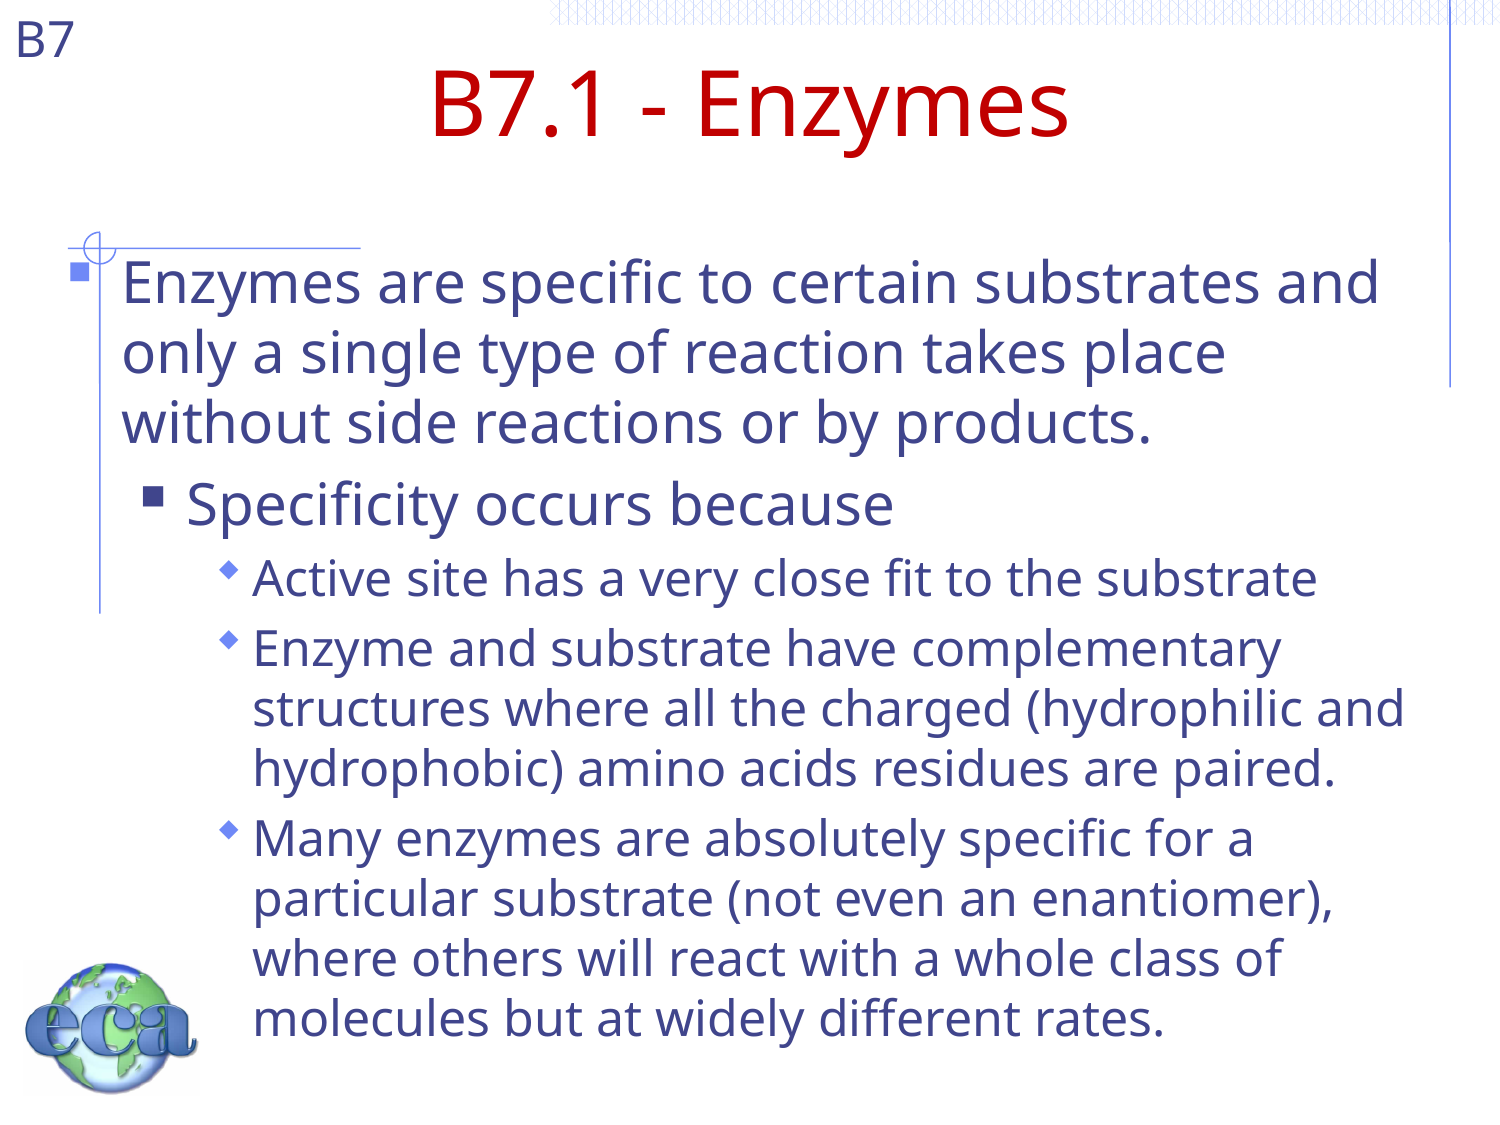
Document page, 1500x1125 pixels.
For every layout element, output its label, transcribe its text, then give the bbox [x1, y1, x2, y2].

picture [23, 960, 200, 1096]
title B7.1 - Enzymes [37, 24, 1463, 163]
list Enzymes are specific to certain substrates and only a single type of reaction takes place without side reactions or by products. Specificity occurs because Active site has a very close fit to the substrate Enzyme and substrate have complementary structures where all the charged (hydrophilic and hydrophobic) amino acids residues are paired. Many enzymes are absolutely specific for a particular substrate (not even an enantiomer), where others will react with a whole class of molecules but at widely different rates. [49, 237, 1463, 976]
